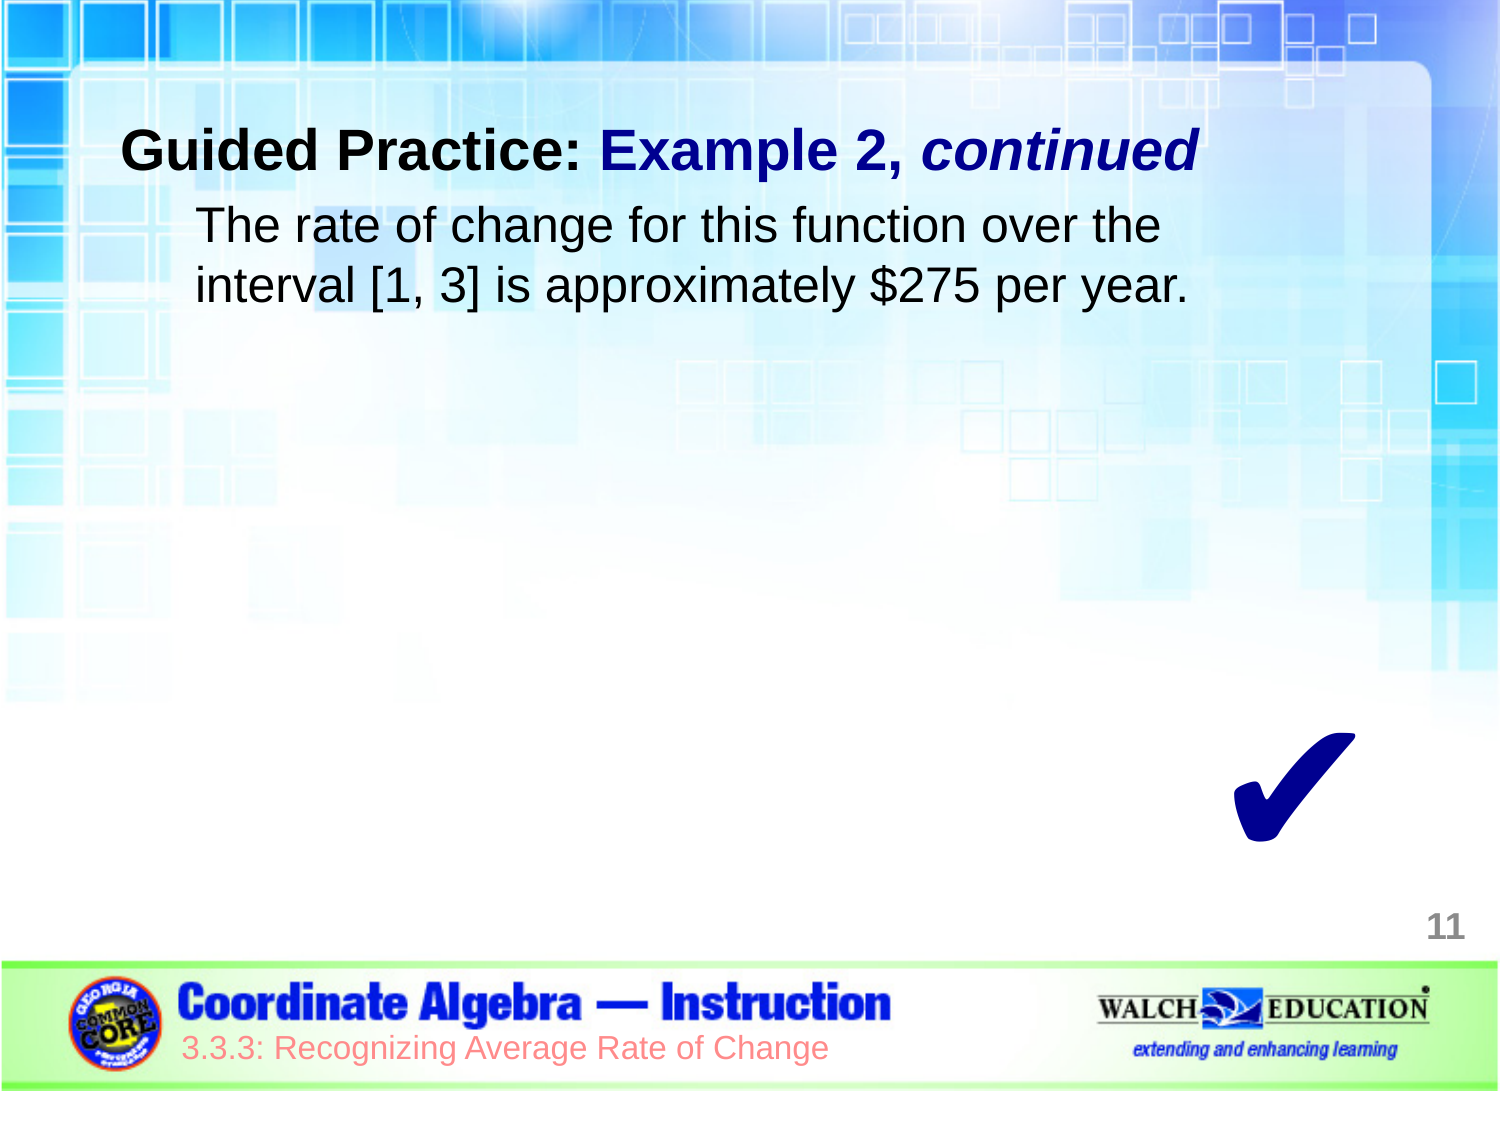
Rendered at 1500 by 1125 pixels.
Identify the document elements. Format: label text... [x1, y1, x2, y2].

footer 3.3.3: Recognizing Average Rate of Change [166, 1024, 1080, 1069]
subtitle Guided Practice: Example 2, continued The rate of change for this function over the interval [1, 3] is approximately $275 per year. [105, 105, 1288, 925]
text_box ✔ [1128, 651, 1394, 907]
picture [1, 0, 1500, 1091]
slide_number 11 [1361, 901, 1481, 949]
